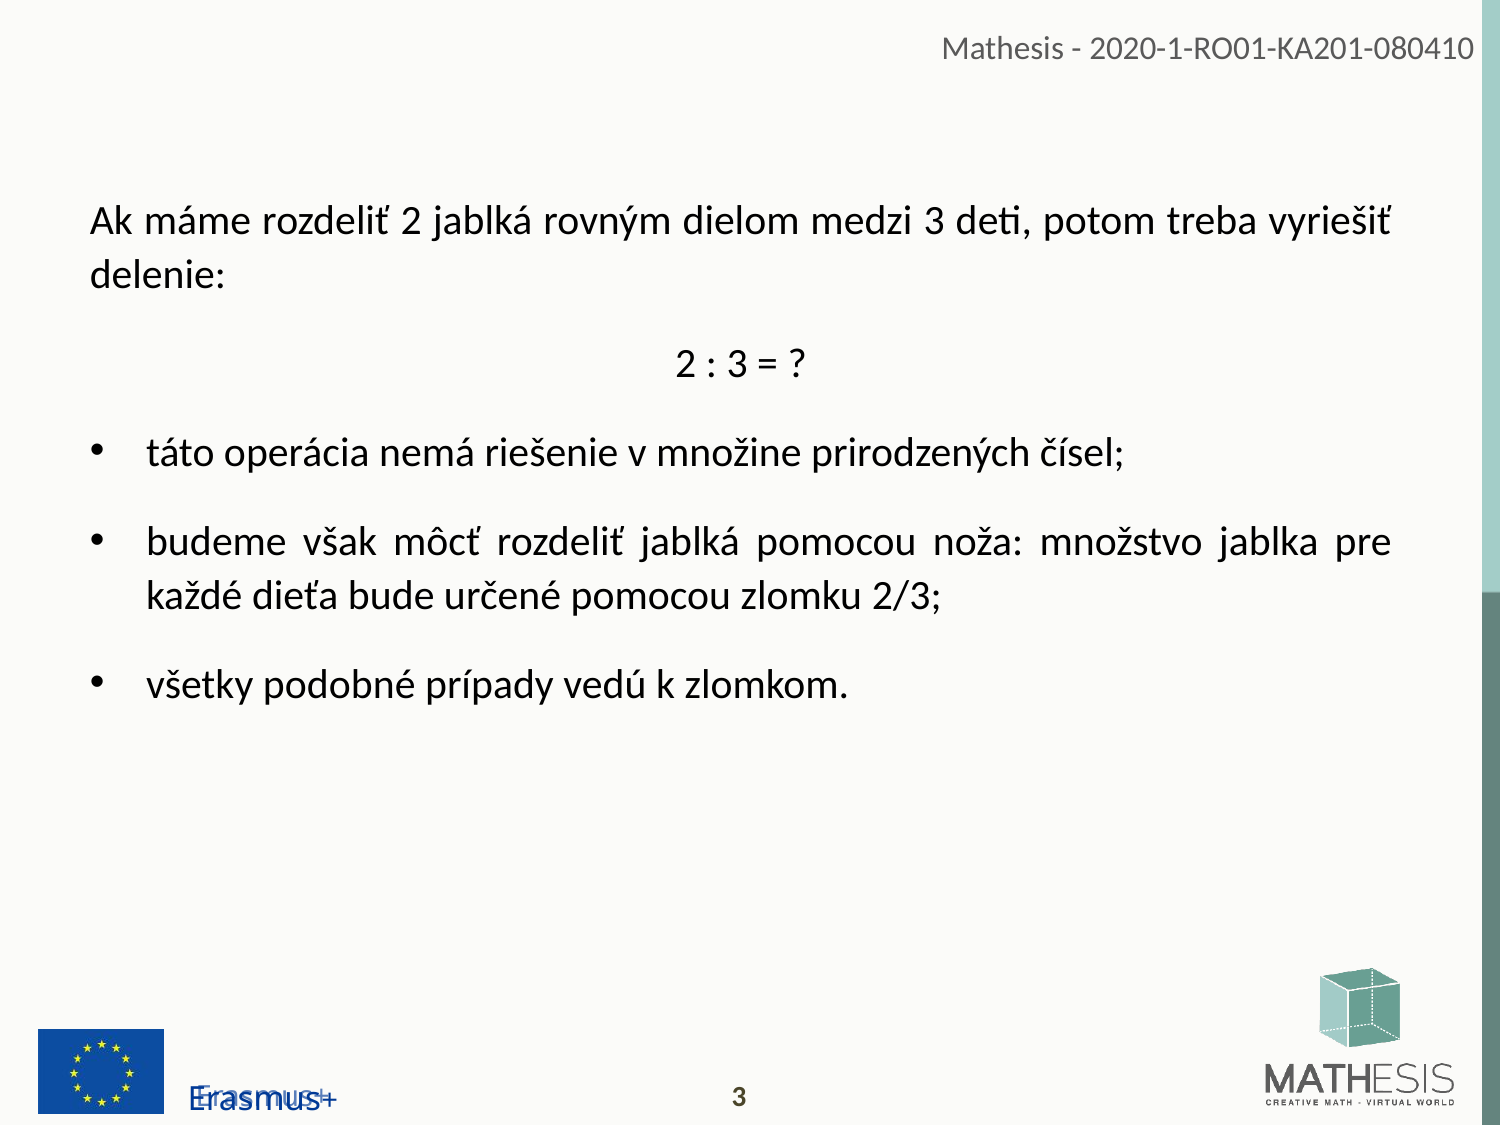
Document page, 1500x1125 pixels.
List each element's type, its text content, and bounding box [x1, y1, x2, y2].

list Ak máme rozdeliť 2 jablká rovným dielom medzi 3 deti, potom treba vyriešiť delenie: 2 : 3 = ? táto operácia nemá riešenie v množine prirodzených čísel; budeme však môcť rozdeliť jablká pomocou noža: množstvo jablka pre každé dieťa bude určené pomocou zlomku 2/3; všetky podobné prípady vedú k zlomkom. [75, 182, 1425, 925]
picture [38, 1029, 164, 1114]
